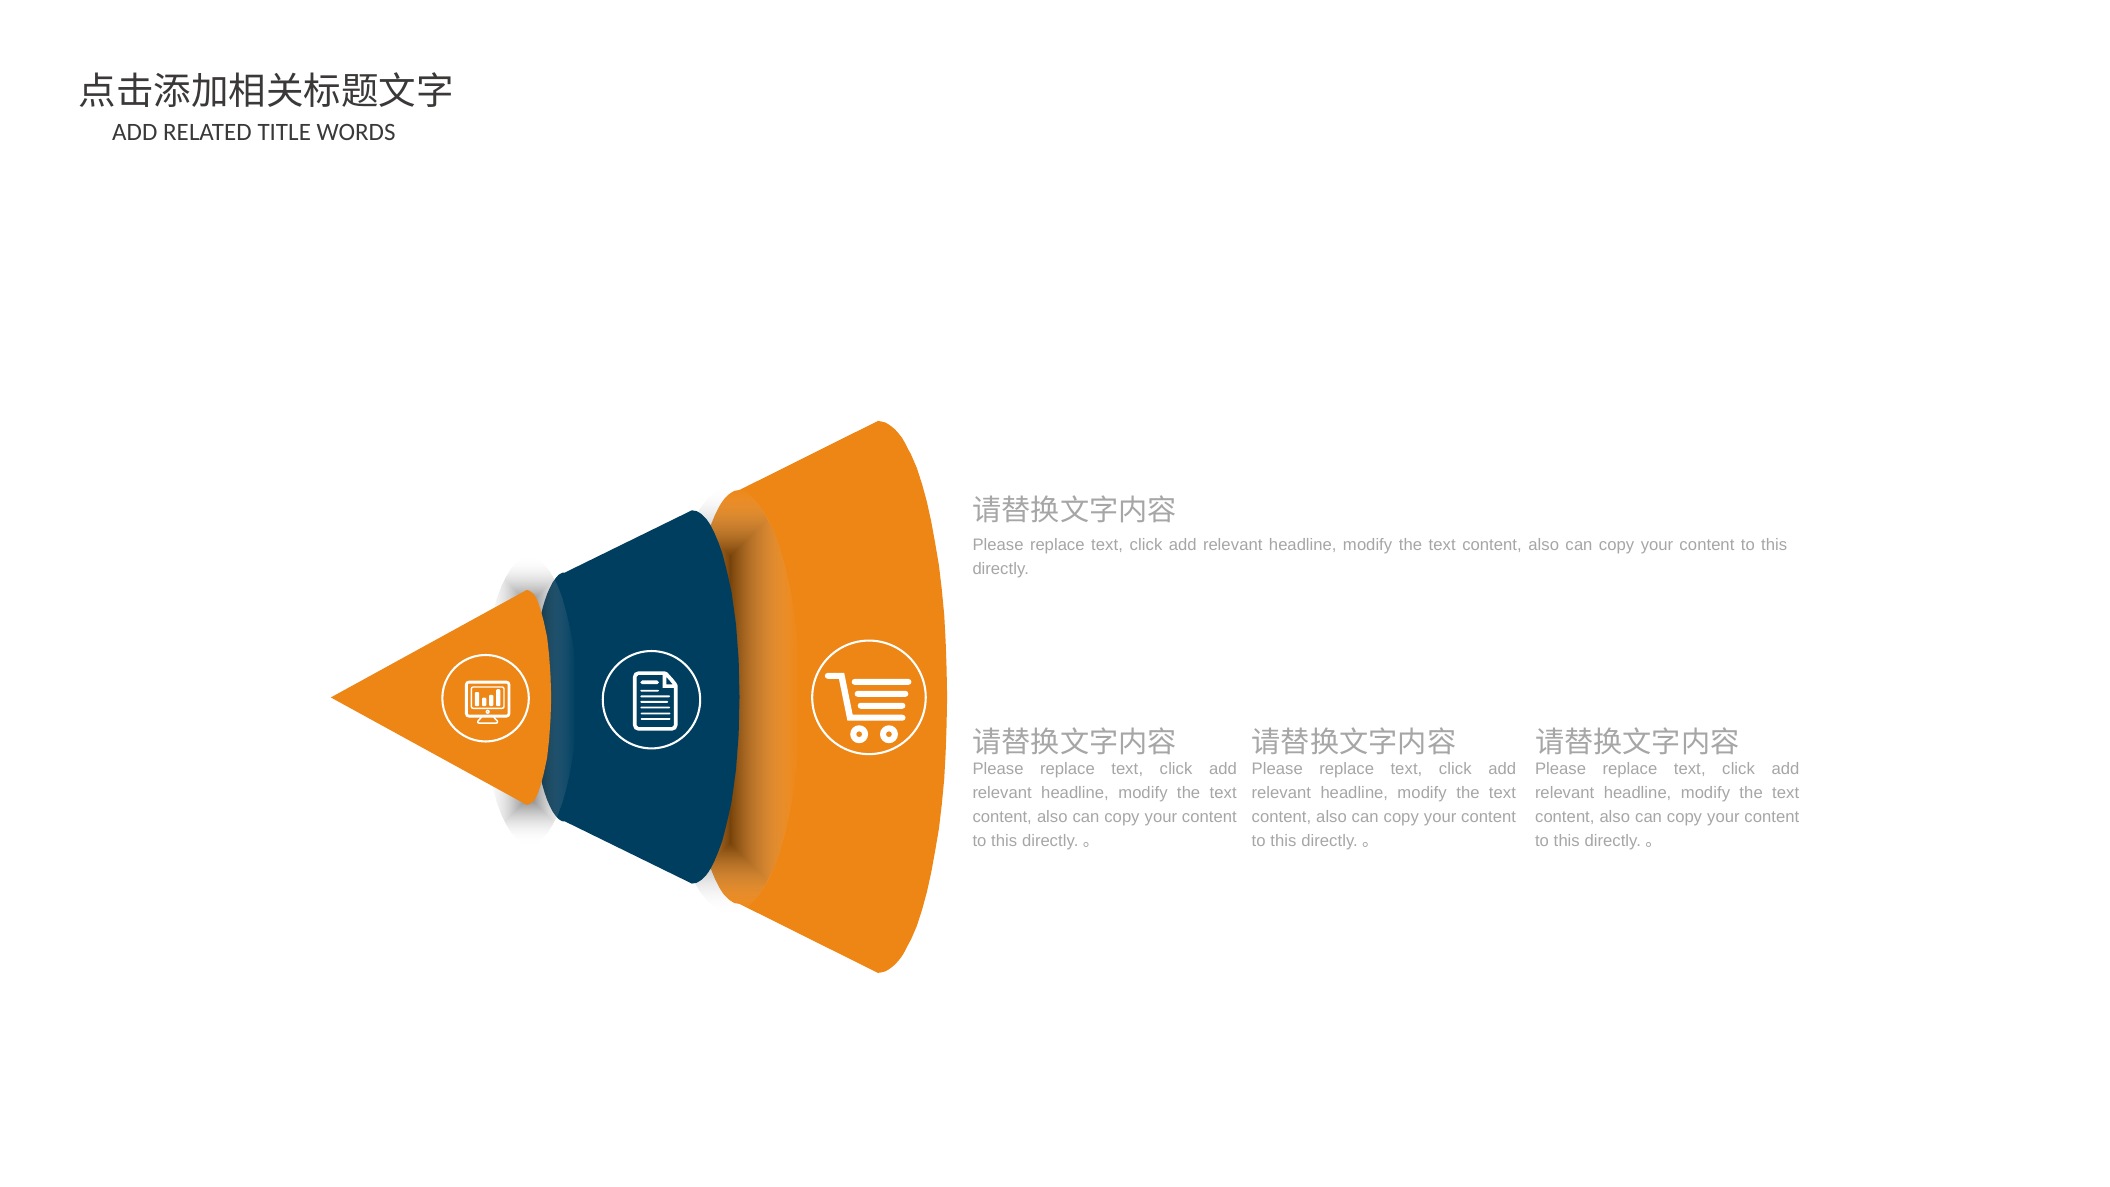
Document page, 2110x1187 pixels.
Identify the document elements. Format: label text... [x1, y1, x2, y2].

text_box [309, 577, 597, 823]
text_box Please replace text, click add relevant headline, modify the text content, also can copy your content to this directly.。 [972, 753, 1238, 850]
text_box 请替换文字内容 [972, 484, 1238, 527]
text_box Please replace text, click add relevant headline, modify the text content, also can copy your content to this directly.。 [1534, 753, 1800, 850]
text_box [442, 654, 529, 742]
text_box [727, 898, 756, 905]
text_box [453, 566, 880, 833]
text_box [730, 420, 948, 973]
text_box [722, 495, 756, 502]
text_box 请替换文字内容 [1251, 716, 1517, 753]
text_box 请替换文字内容 [972, 716, 1238, 753]
text_box 点击添加相关标题文字 [62, 59, 470, 121]
text_box 请替换文字内容 [1534, 716, 1800, 753]
text_box Please replace text, click add relevant headline, modify the text content, also can copy your content to this directly. [972, 529, 1789, 578]
text_box Please replace text, click add relevant headline, modify the text content, also can copy your content to this directly.。 [1251, 753, 1517, 850]
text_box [812, 640, 926, 755]
text_box ADD RELATED TITLE WORDS [96, 107, 413, 154]
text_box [602, 650, 701, 749]
